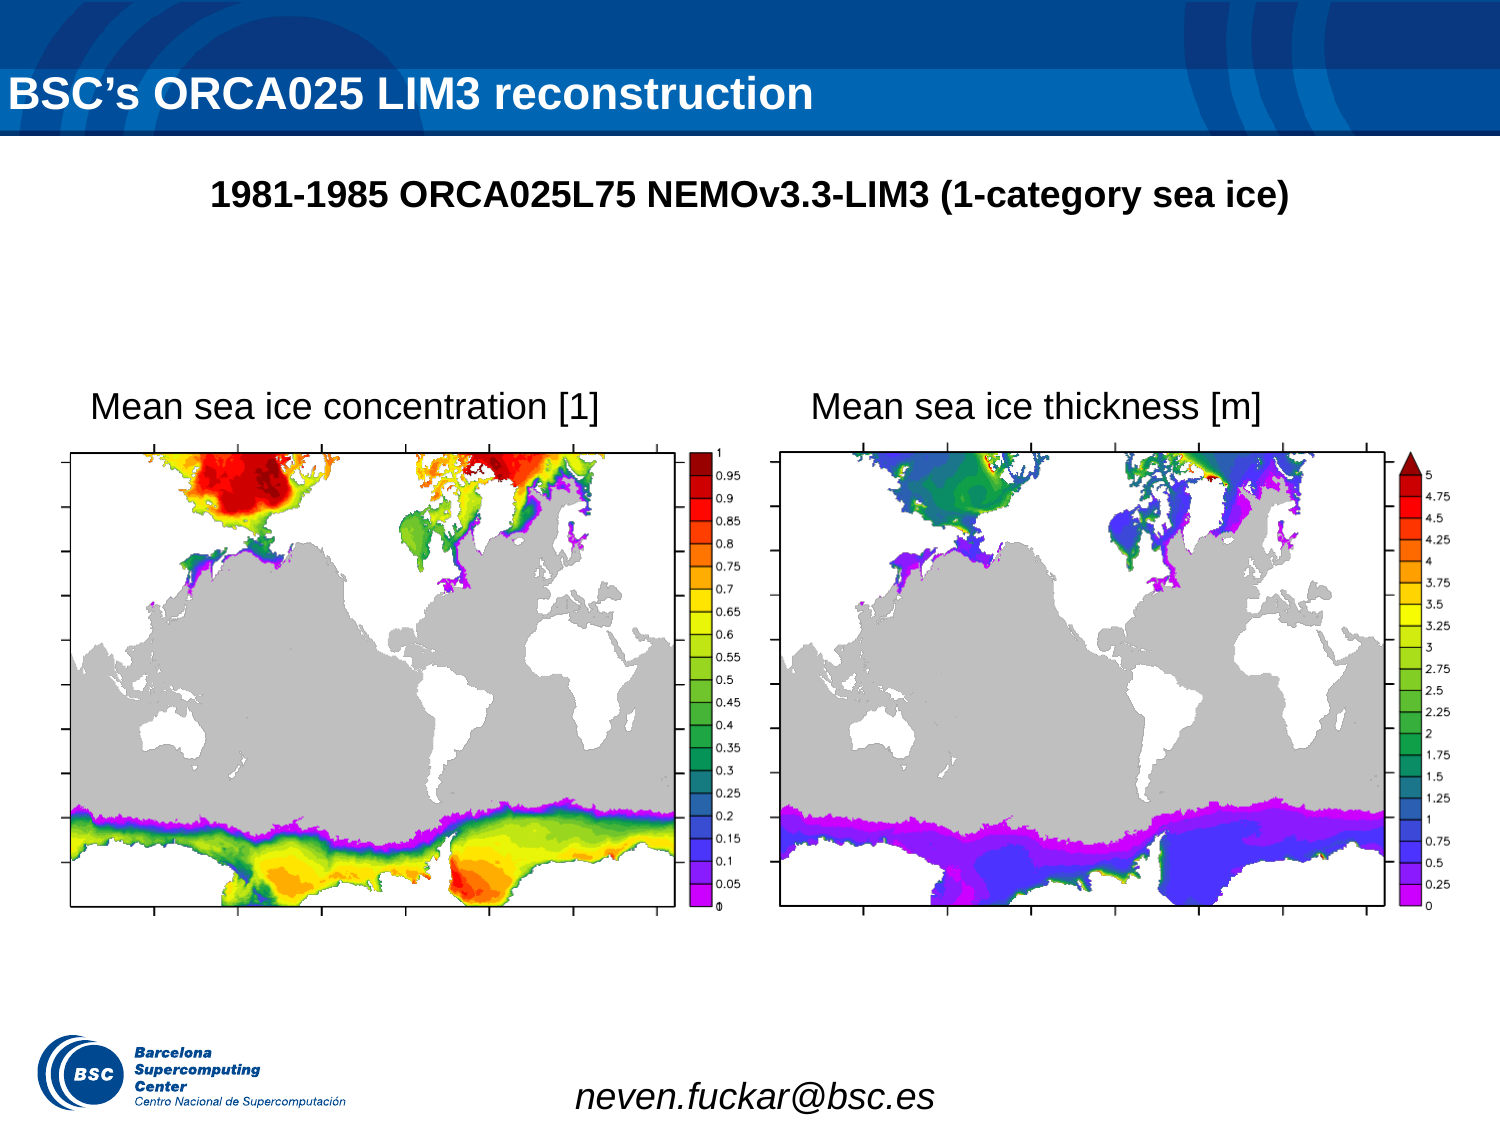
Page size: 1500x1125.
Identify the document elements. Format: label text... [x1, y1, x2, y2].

text_box neven.fuckar@bsc.es [514, 1063, 997, 1125]
text_box BSC’s ORCA025 LIM3 reconstruction [0, 54, 1495, 126]
picture [58, 444, 749, 920]
text_box 1981-1985 ORCA025L75 NEMOv3.3-LIM3 (1-category sea ice) [171, 160, 1329, 222]
text_box Mean sea ice concentration [1] [76, 373, 680, 435]
text_box Mean sea ice thickness [m] [797, 373, 1365, 435]
picture [0, 0, 1500, 136]
picture [766, 441, 1459, 918]
